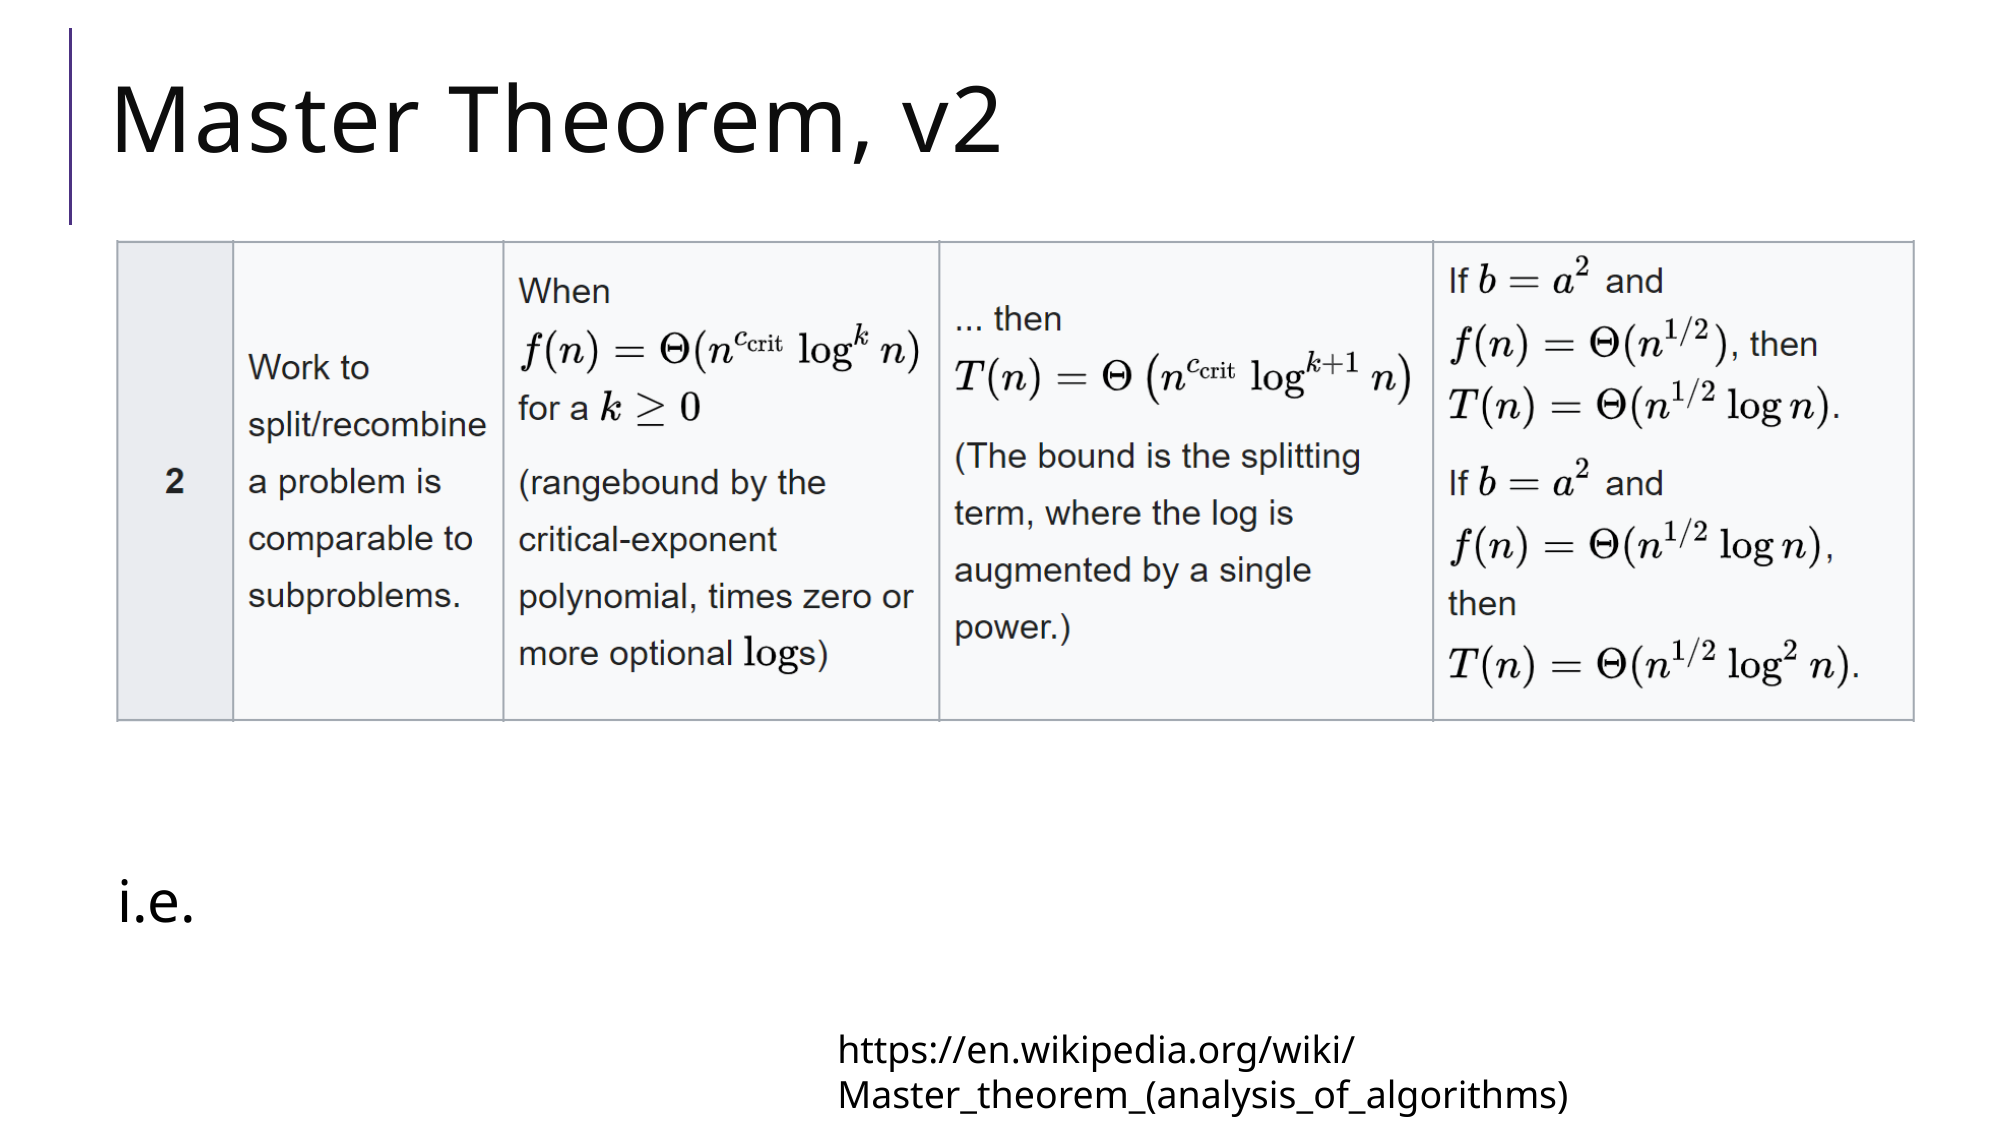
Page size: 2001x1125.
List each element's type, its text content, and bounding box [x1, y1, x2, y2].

picture [94, 239, 1930, 722]
title Master Theorem, v2 [94, 43, 1930, 210]
text_box https://en.wikipedia.org/wiki/Master_theorem_(analysis_of_algorithms) [822, 1018, 1964, 1124]
